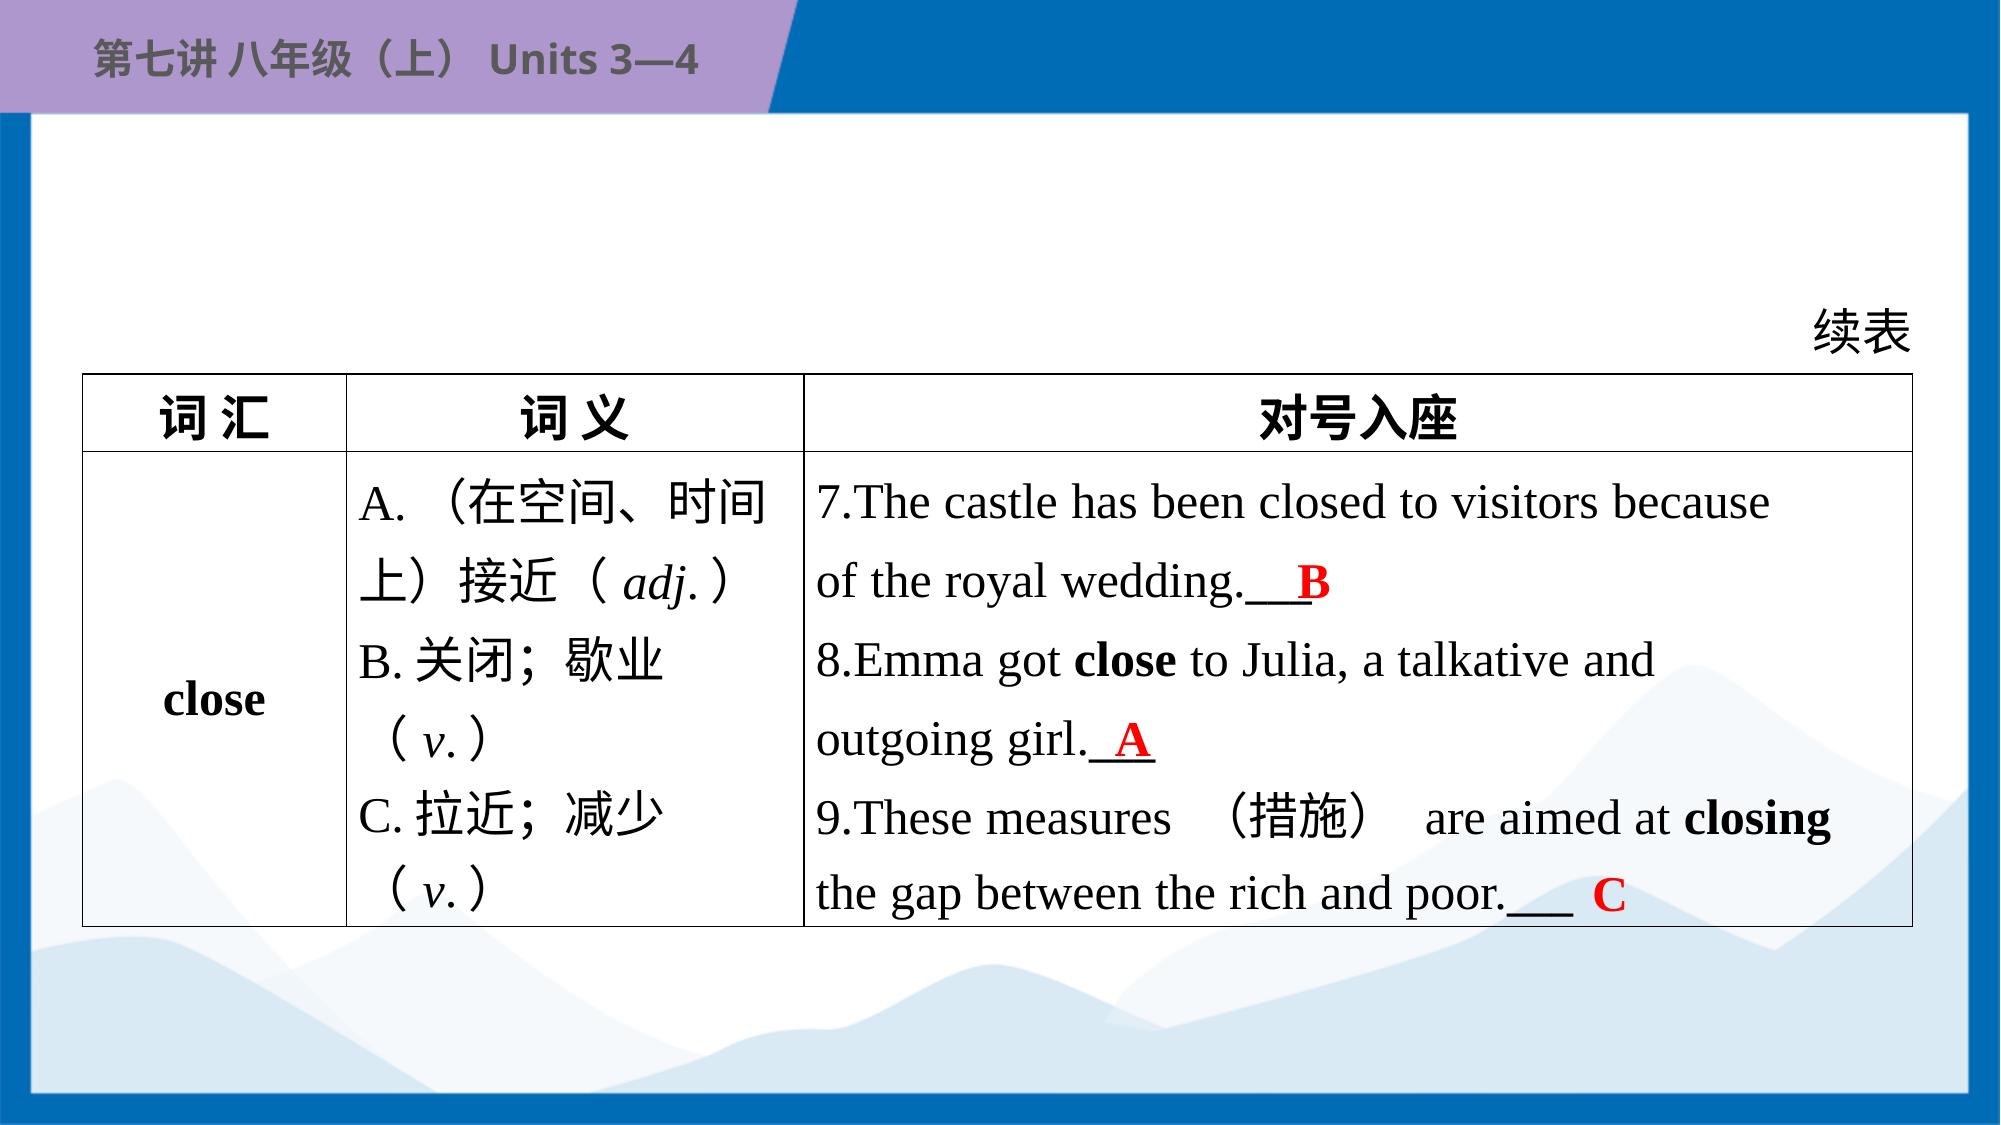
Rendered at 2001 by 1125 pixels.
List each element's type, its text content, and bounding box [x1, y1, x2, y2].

table_header 词 汇 [83, 375, 346, 451]
table_cell A.（在空间、时间 上）接近（adj.） B.关闭；歇业（v.） C.拉近；减少（v.） [347, 452, 803, 926]
text_box 续表 [1811, 273, 1913, 361]
table_cell close [83, 452, 346, 926]
text_box C [1573, 844, 1647, 916]
table_header 词 义 [347, 375, 803, 451]
text_box A [1096, 689, 1169, 761]
text_box B [1279, 531, 1349, 602]
table_cell 7.The castle has been closed to visitors because of the royal wedding.___ 8.Emma got close to Julia, a talkative and outgoing girl.___ 9.These measures （措施） are aimed at closing the gap between the rich and poor.___ [805, 452, 1912, 926]
picture [0, 0, 2000, 1125]
table_header 对号入座 [805, 375, 1912, 451]
